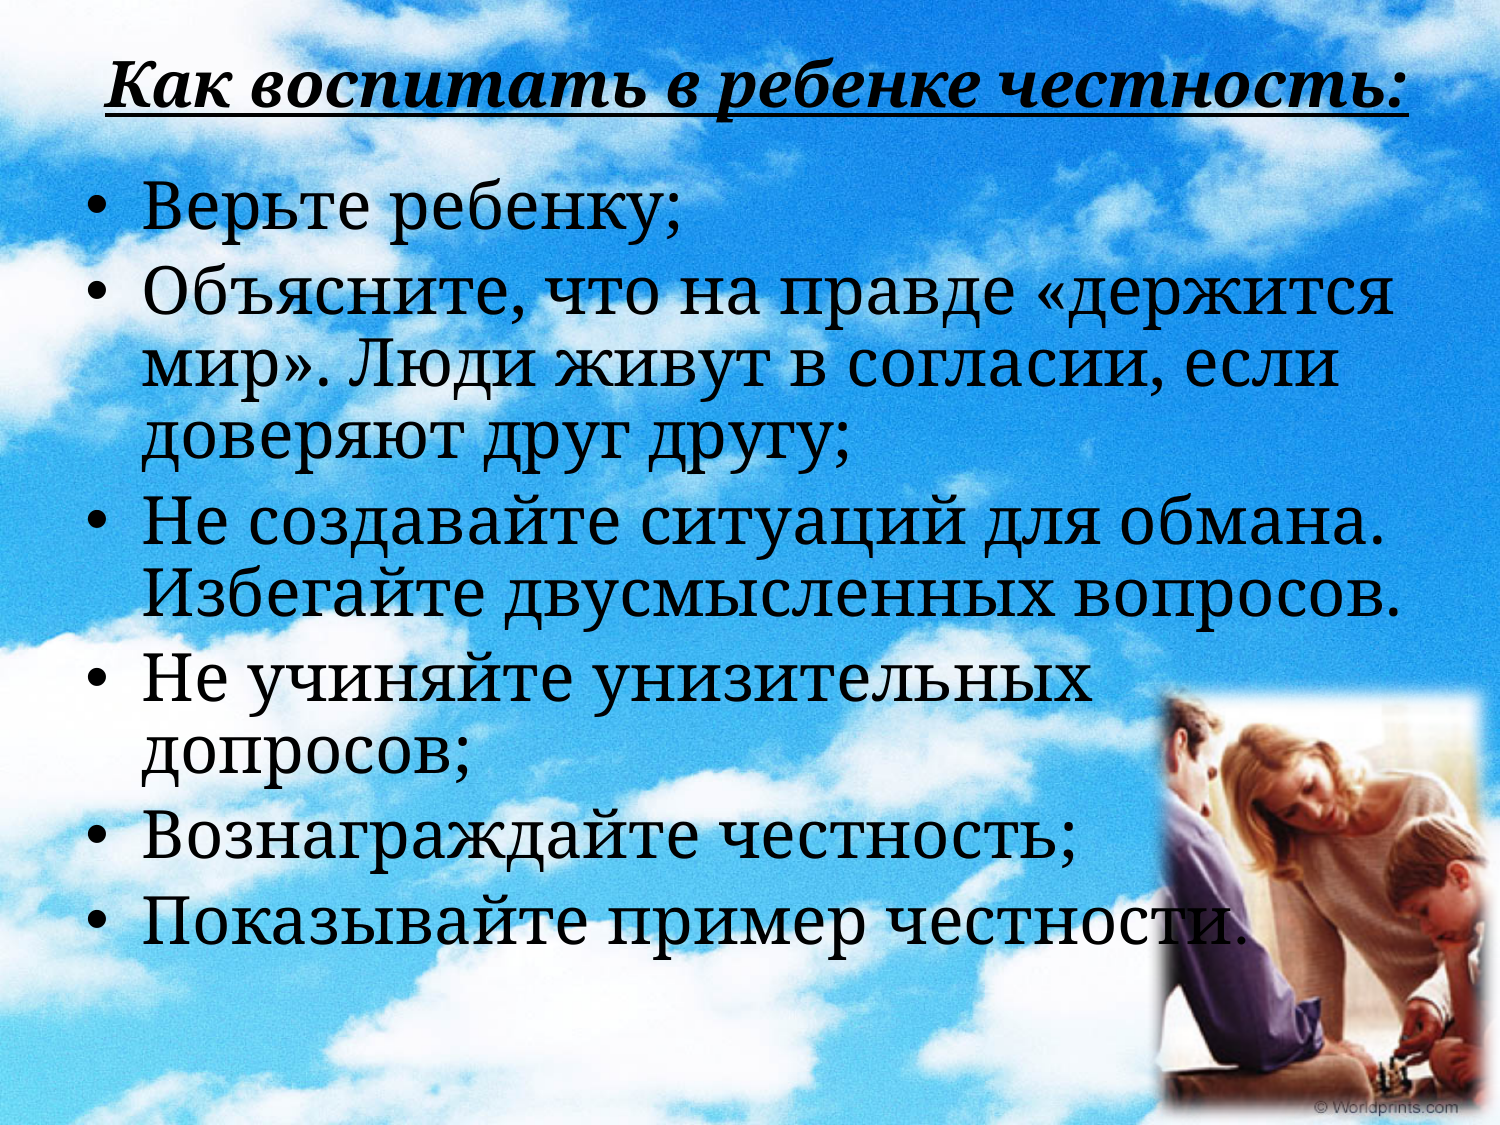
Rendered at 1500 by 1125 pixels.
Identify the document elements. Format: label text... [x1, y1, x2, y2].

title Как воспитать в ребенке честность: [82, 0, 1432, 164]
list Верьте ребенку; Объясните, что на правде «держится мир». Люди живут в согласии, если доверяют друг другу; Не создавайте ситуаций для обмана. Избегайте двусмысленных вопросов. Не учиняйте унизительных допросов; Вознаграждайте честность; Показывайте пример честности. [70, 164, 1421, 985]
picture [0, 0, 1500, 1125]
